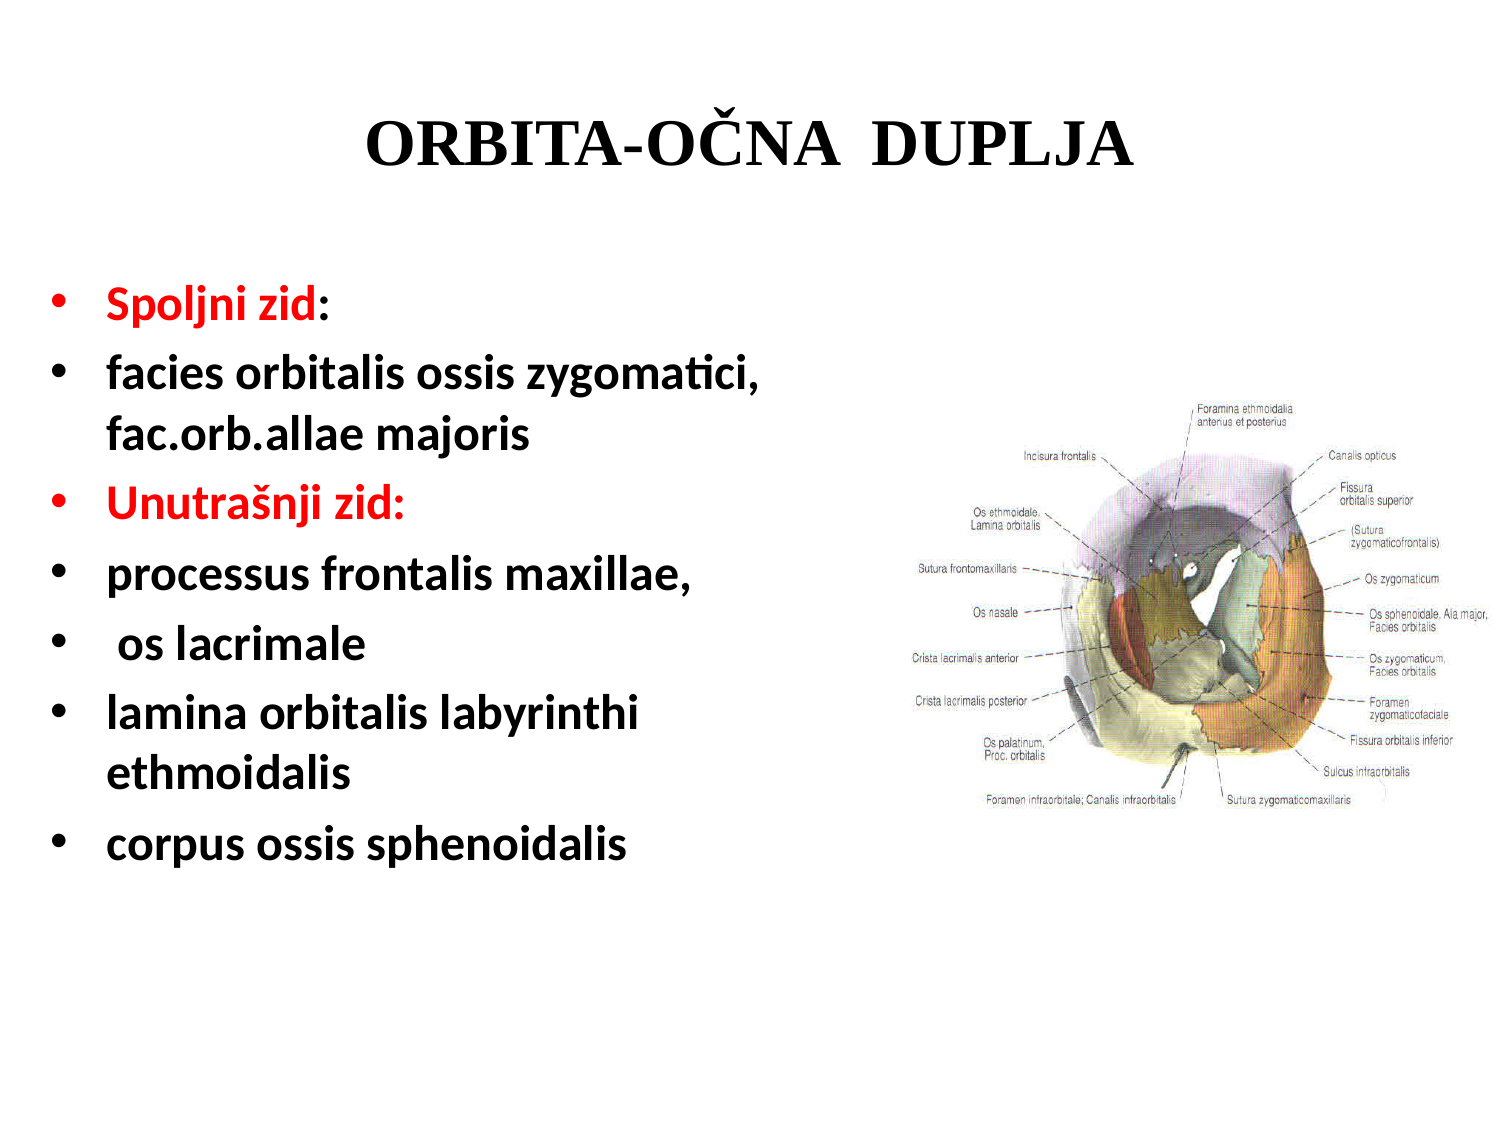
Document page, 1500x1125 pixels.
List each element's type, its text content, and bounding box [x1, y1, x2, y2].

list Spoljni zid: facies orbitalis ossis zygomatici, fac.orb.allae majoris Unutrašnji zid: processus frontalis maxillae, os lacrimale lamina orbitalis labyrinthi ethmoidalis corpus ossis sphenoidalis [35, 262, 821, 1005]
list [902, 386, 1500, 820]
title ORBITA-OČNA DUPLJA [75, 45, 1425, 233]
